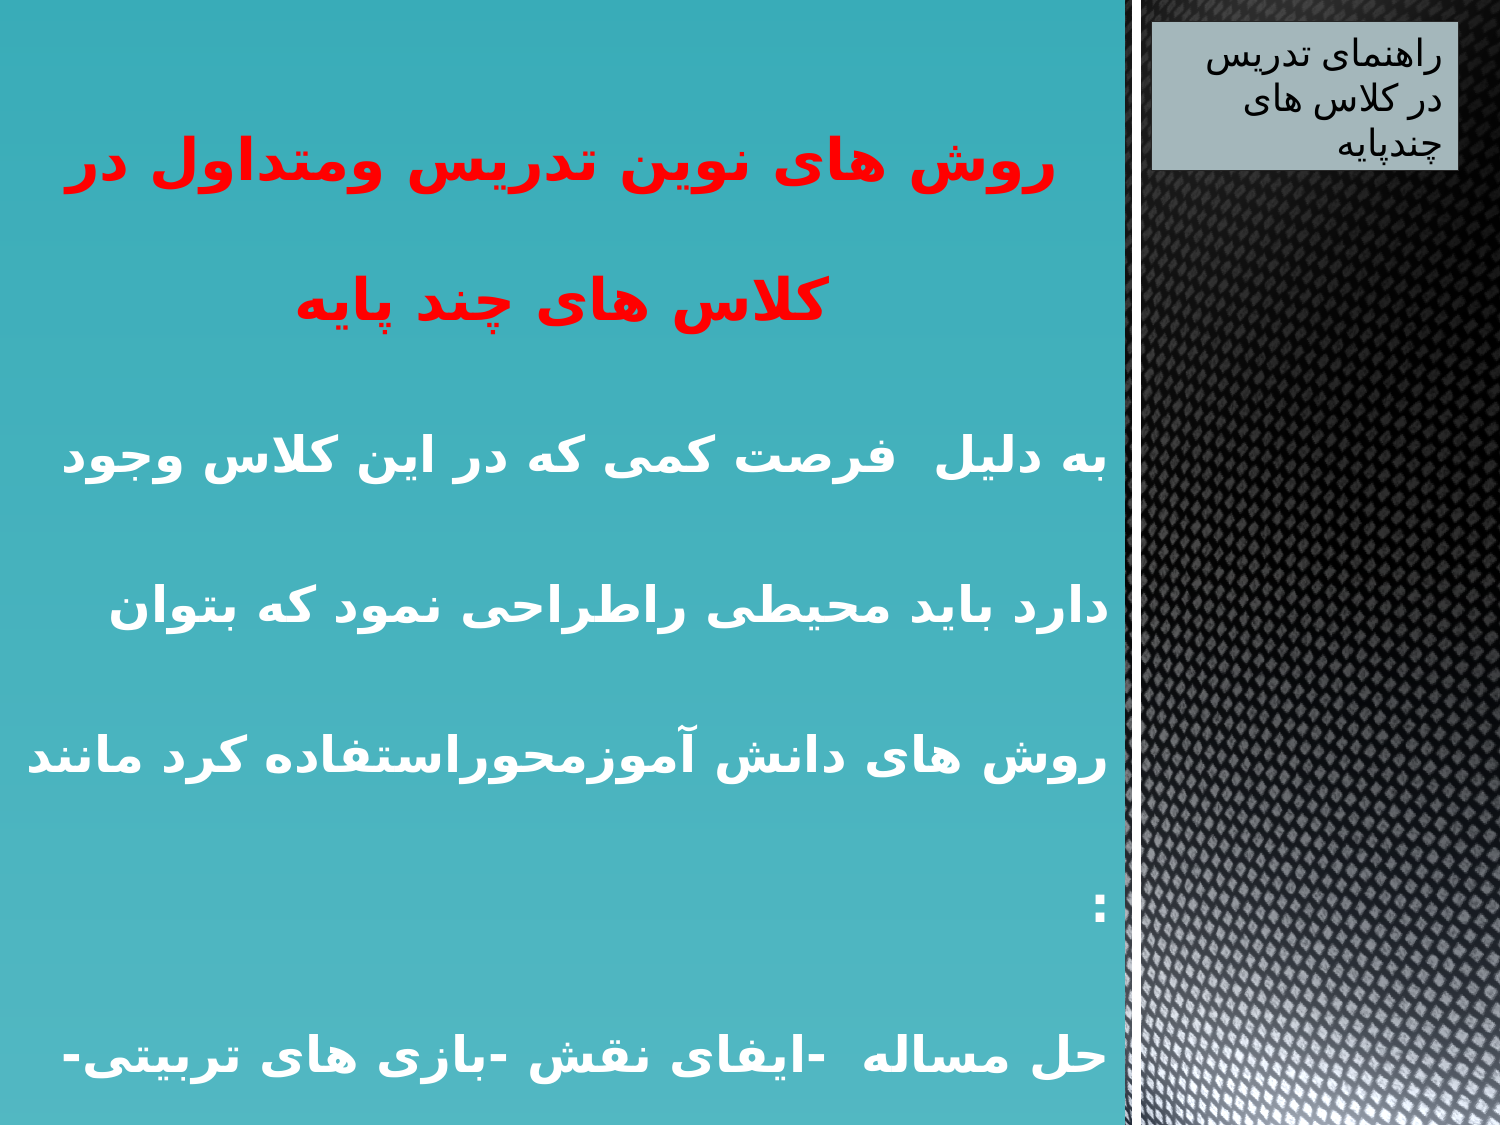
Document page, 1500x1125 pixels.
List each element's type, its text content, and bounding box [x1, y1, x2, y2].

picture [1125, 0, 1500, 1125]
text_box راهنمای تدریس در کلاس های چندپایه [1151, 21, 1459, 171]
text_box روش های نوین تدریس ومتداول در کلاس های چند پایه به دلیل فرصت کمی که در این کلاس وجود دارد باید محیطی راطراحی نمود که بتوان روش های دانش آموزمحوراستفاده کرد مانند : حل مساله -ایفای نقش -بازی های تربیتی- داستان گویی- گردش علمی -بارش مغزی- همیاری-آموزش متقابل - روش اعضای تیم - روش کتا بخوانی _روش بازگویی - نقشه مفهومی- روش پروژه - روش هم شاگردی -روش پرسش وپاسخ [0, 0, 1125, 1125]
